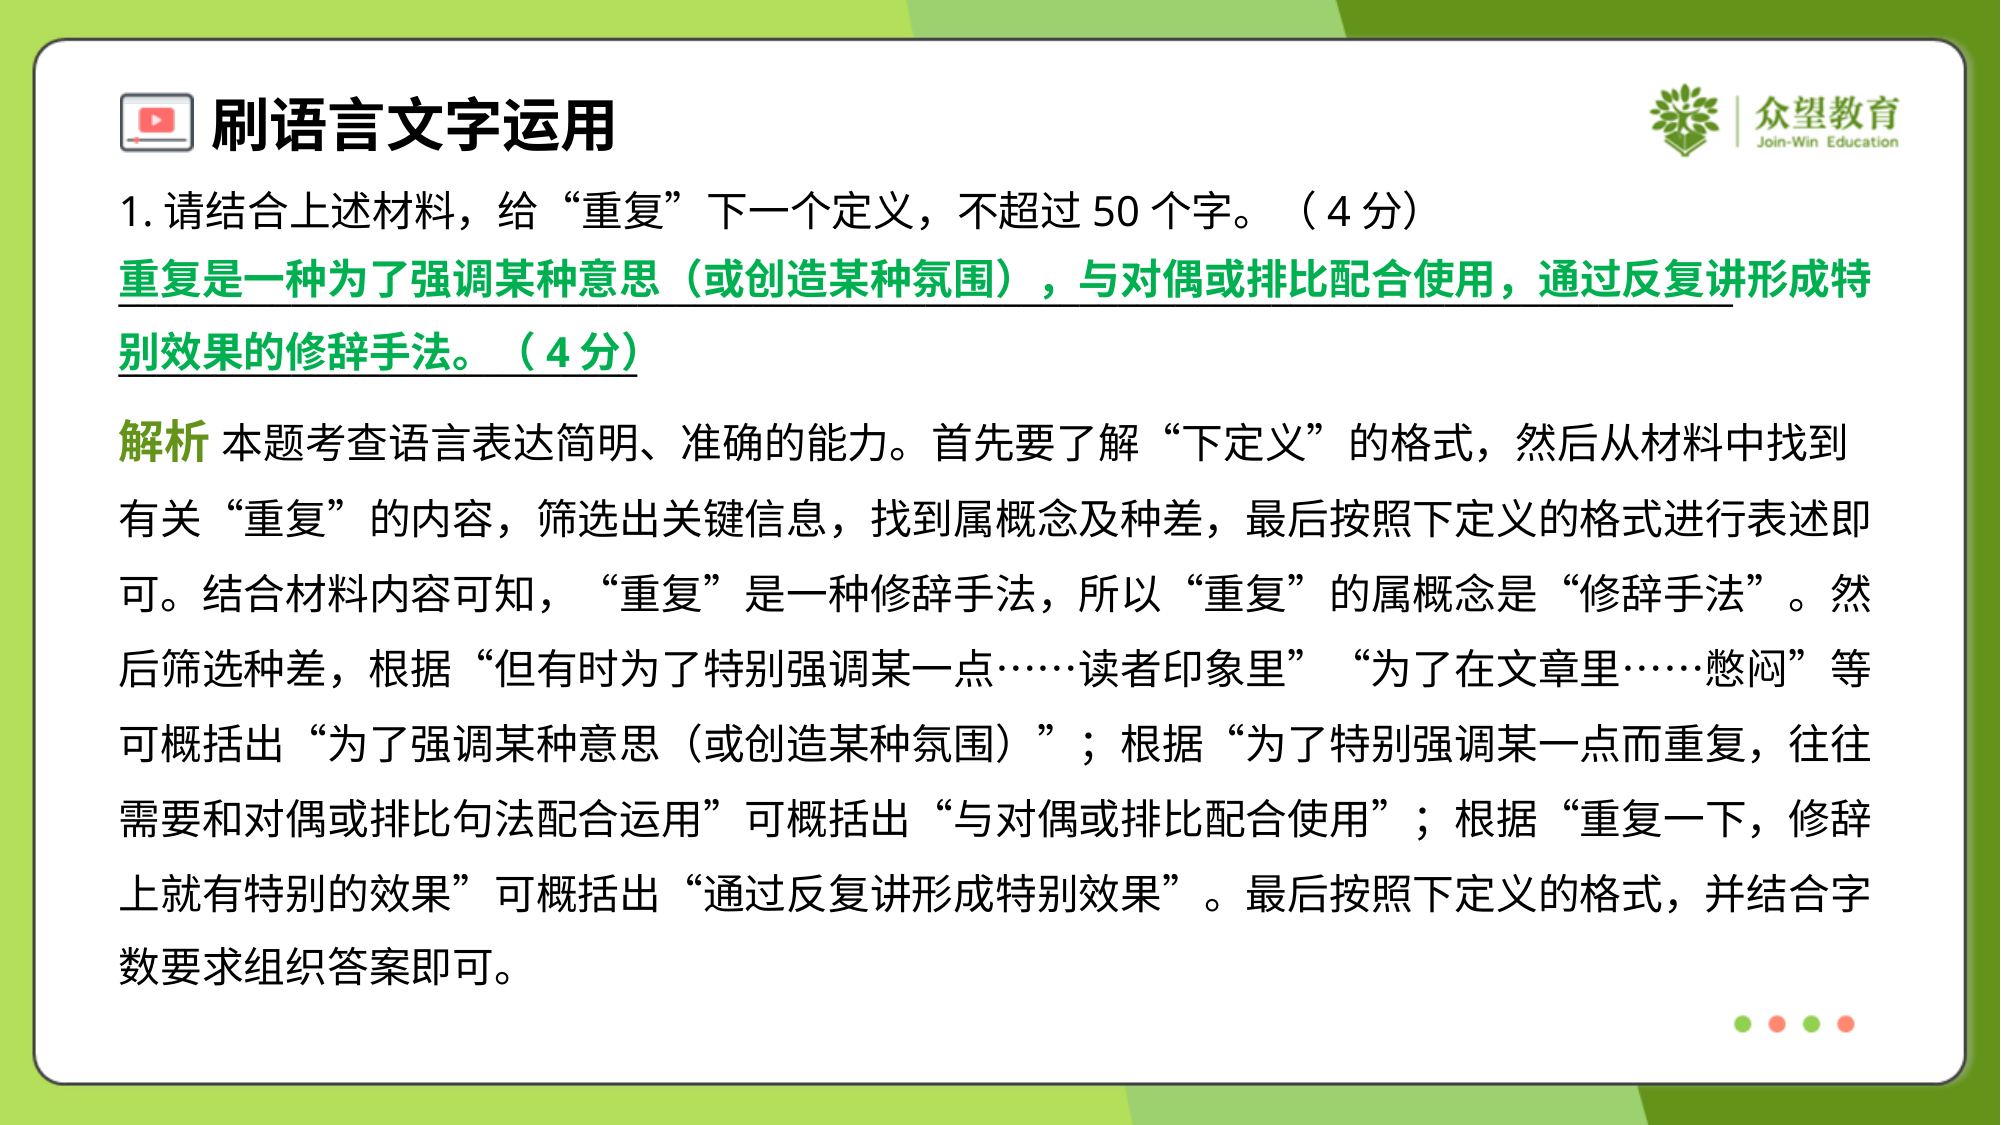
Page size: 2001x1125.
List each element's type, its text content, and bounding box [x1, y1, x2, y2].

text_box 1.请结合上述材料，给“重复”下一个定义，不超过50个字。（4分） ____________________________________________________________________________________ ___________________________ [118, 159, 1883, 228]
text_box 重复是一种为了强调某种意思（或创造某种氛围），与对偶或排比配合使用，通过反复讲形成特 别效果的修辞手法。（4分） [118, 228, 1883, 369]
picture [0, 0, 2000, 1125]
text_box 1.请结合上述材料，给“重复”下一个定义，不超过50个字。（4分） ____________________________________________________________________________________ ___________________________ [118, 369, 1883, 373]
text_box 解析 本题考查语言表达简明、准确的能力。首先要了解“下定义”的格式，然后从材料中找到 有关“重复”的内容，筛选出关键信息，找到属概念及种差，最后按照下定义的格式进行表述即 可。结合材料内容可知，“重复”是一种修辞手法，所以“重复”的属概念是“修辞手法”。然 后筛选种差，根据“但有时为了特别强调某一点……读者印象里”“为了在文章里……憋闷”等 可概括出“为了强调某种意思（或创造某种氛围）”；根据“为了特别强调某一点而重复，往往 需要和对偶或排比句法配合运用”可概括出“与对偶或排比配合使用”；根据“重复一下，修辞 上就有特别的效果”可概括出“通过反复讲形成特别效果”。最后按照下定义的格式，并结合字 数要求组织答案即可。 [118, 390, 1883, 983]
